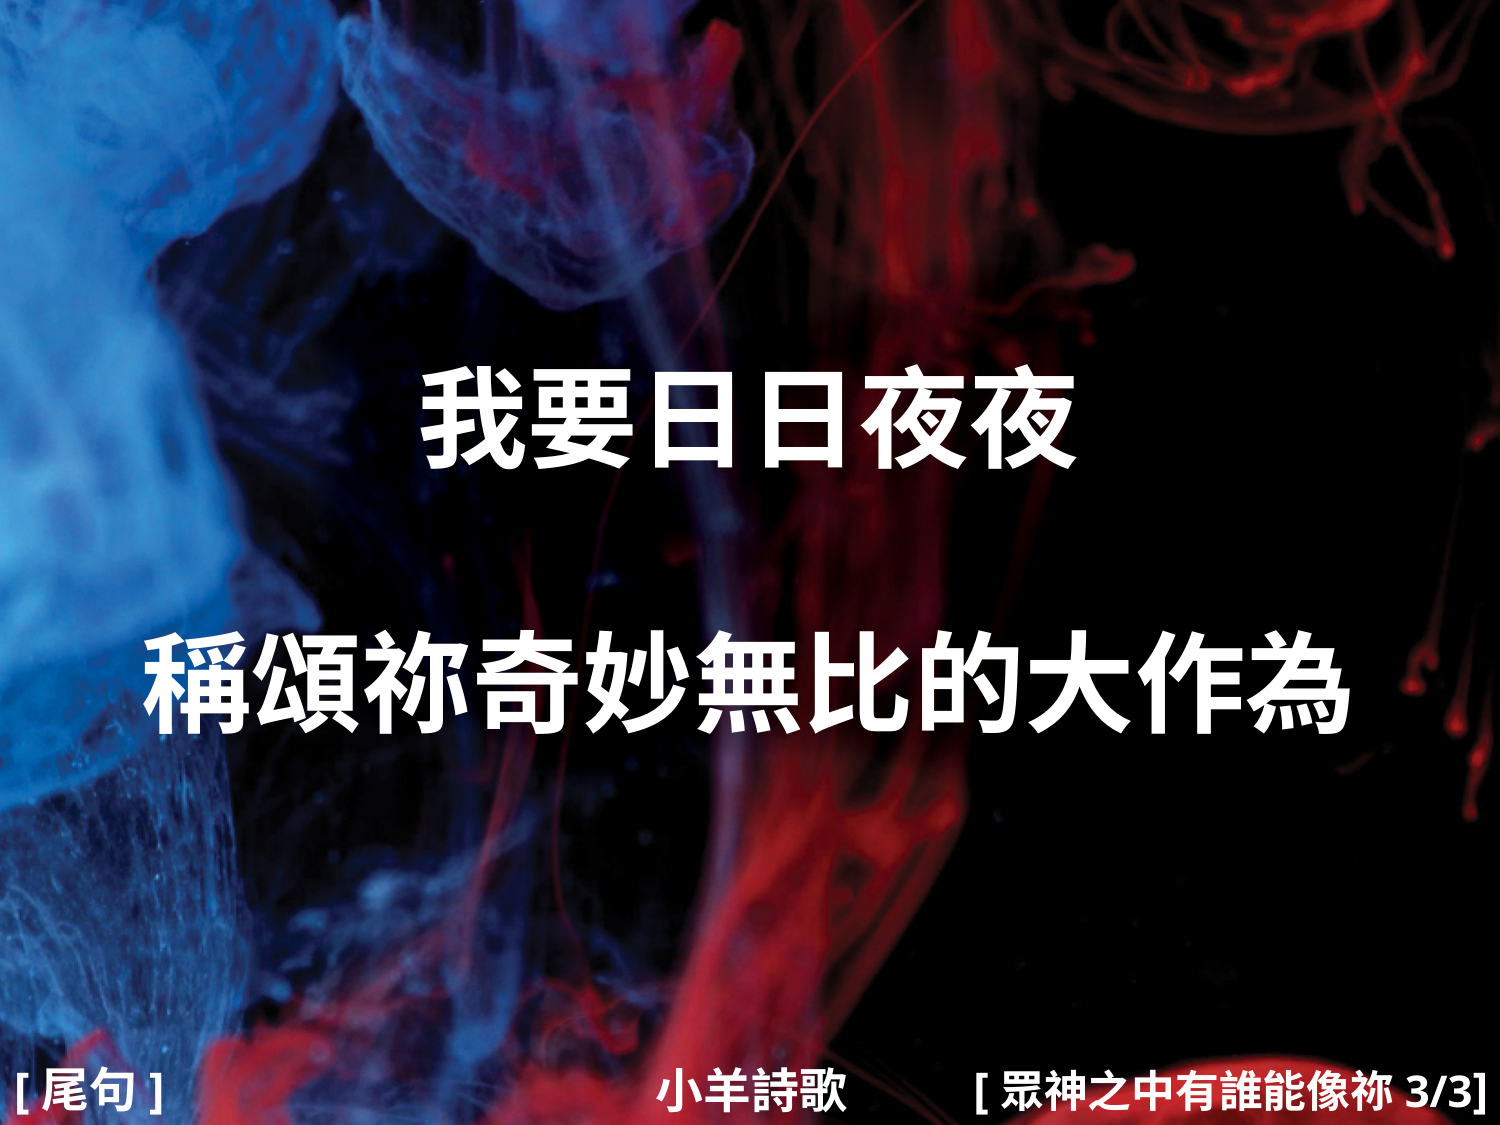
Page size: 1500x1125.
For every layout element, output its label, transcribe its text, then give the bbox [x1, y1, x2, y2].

text_box 我要日日夜夜 稱頌祢奇妙無比的大作為 [0, 341, 1499, 852]
picture [0, 0, 1500, 1053]
text_box [尾句] [0, 1052, 205, 1125]
text_box [眾神之中有誰能像祢3/3] [915, 1052, 1500, 1125]
subtitle 小羊詩歌 [205, 1053, 915, 1125]
